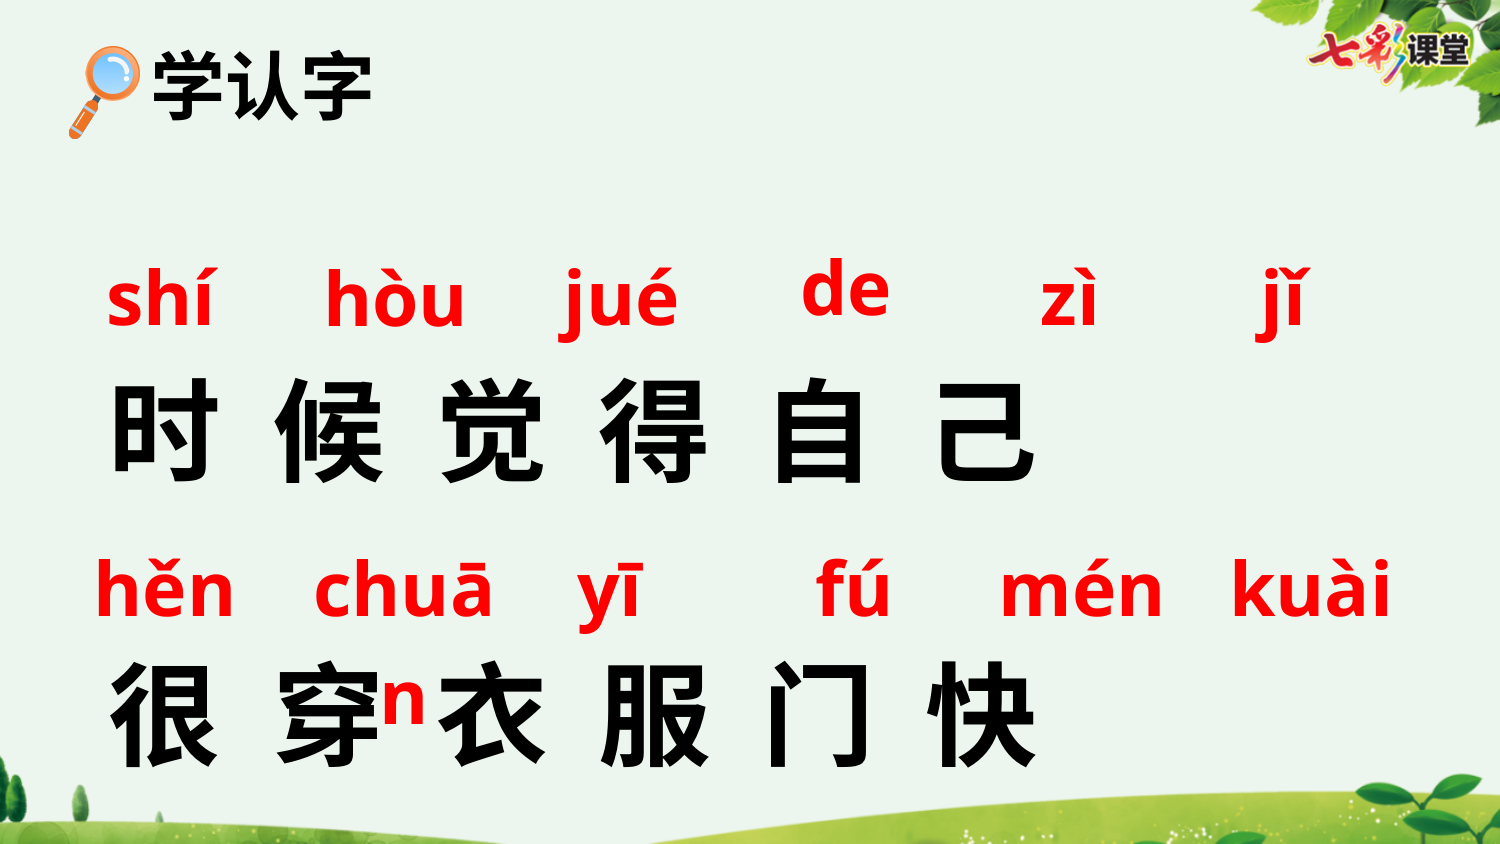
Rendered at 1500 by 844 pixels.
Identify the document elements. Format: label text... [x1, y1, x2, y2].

text_box chuān [276, 516, 533, 747]
text_box hěn [56, 516, 273, 639]
text_box mén [974, 516, 1191, 639]
text_box hòu [253, 225, 538, 349]
text_box jǐ [1175, 224, 1392, 348]
text_box de [738, 214, 954, 338]
text_box jué [513, 224, 730, 348]
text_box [68, 31, 408, 139]
picture [0, 0, 1500, 844]
text_box shí [53, 224, 269, 348]
text_box yī [501, 516, 718, 639]
text_box zì [962, 224, 1175, 348]
text_box kuài [1191, 516, 1459, 639]
text_box 时 候 觉 得 自 己 很 穿 衣 服 门 快 [41, 205, 1500, 788]
text_box fú [746, 516, 963, 639]
